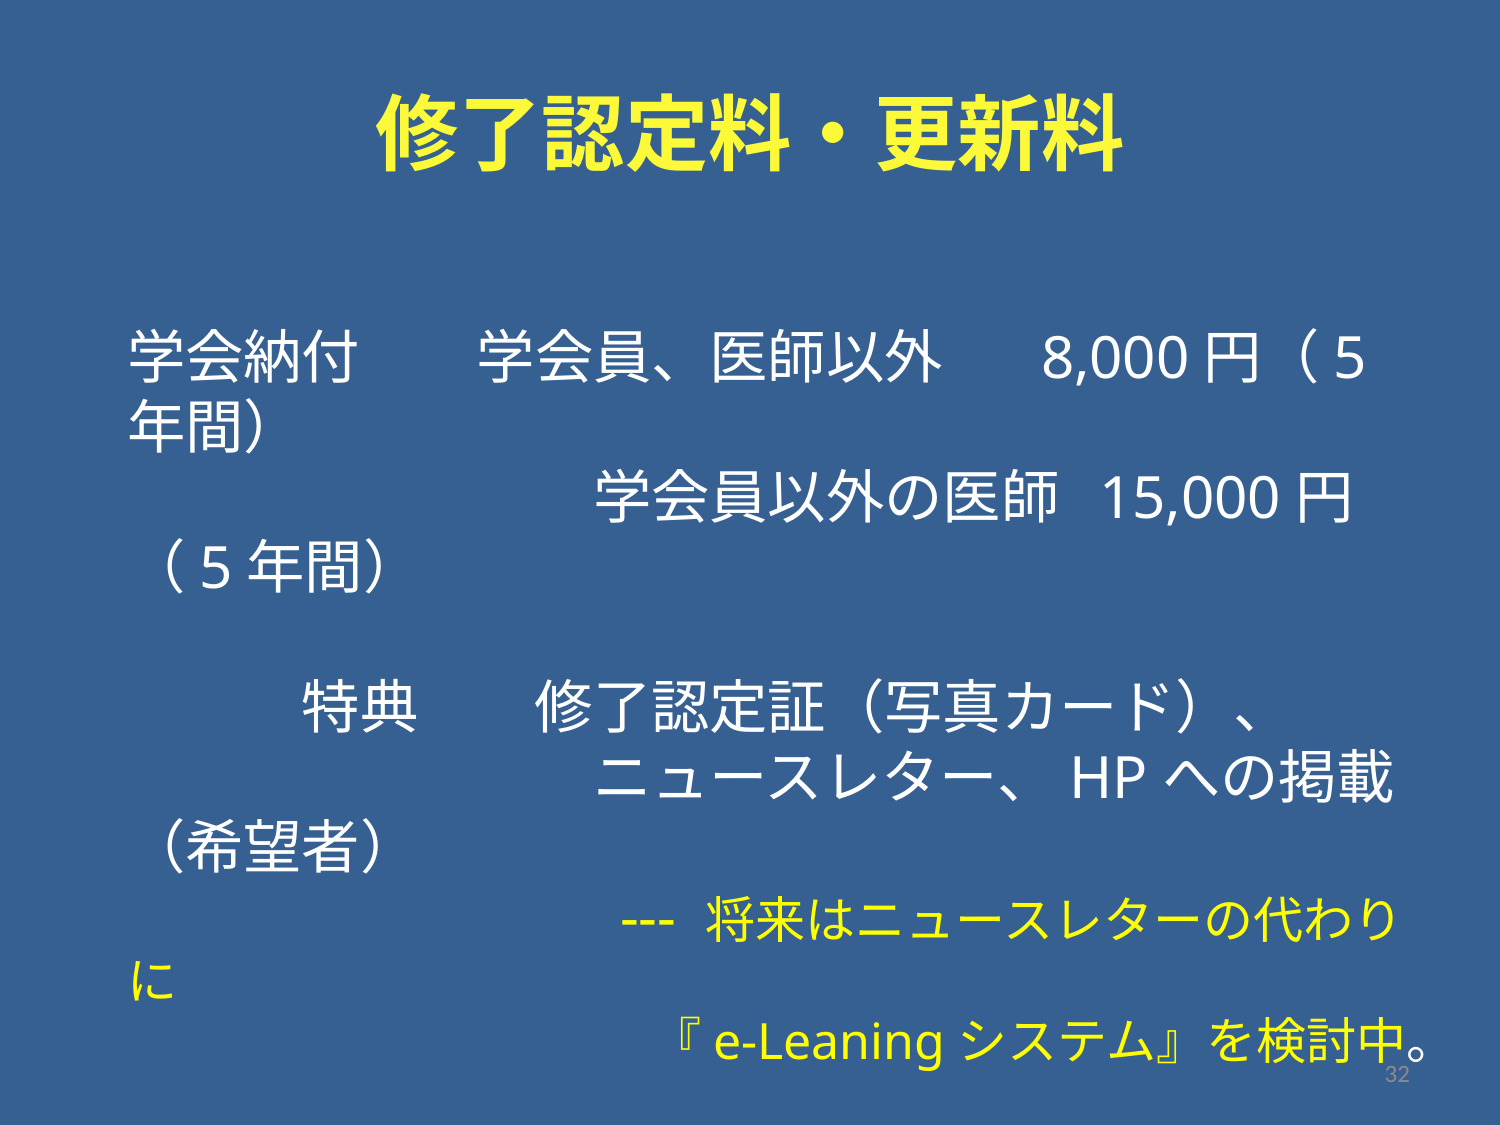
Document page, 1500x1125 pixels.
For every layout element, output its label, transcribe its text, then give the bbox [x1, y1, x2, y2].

text_box 学会納付 学会員、医師以外 8,000円（5年間） 学会員以外の医師 15,000円（5年間） 特典 修了認定証（写真カード）、 ニュースレター、HPへの掲載（希望者） --- 将来はニュースレターの代わりに 『e-Leaningシステム』を検討中。 [112, 312, 1438, 1078]
title 修了認定料・更新料 [0, 37, 1500, 225]
slide_number 32 [1074, 1042, 1425, 1103]
